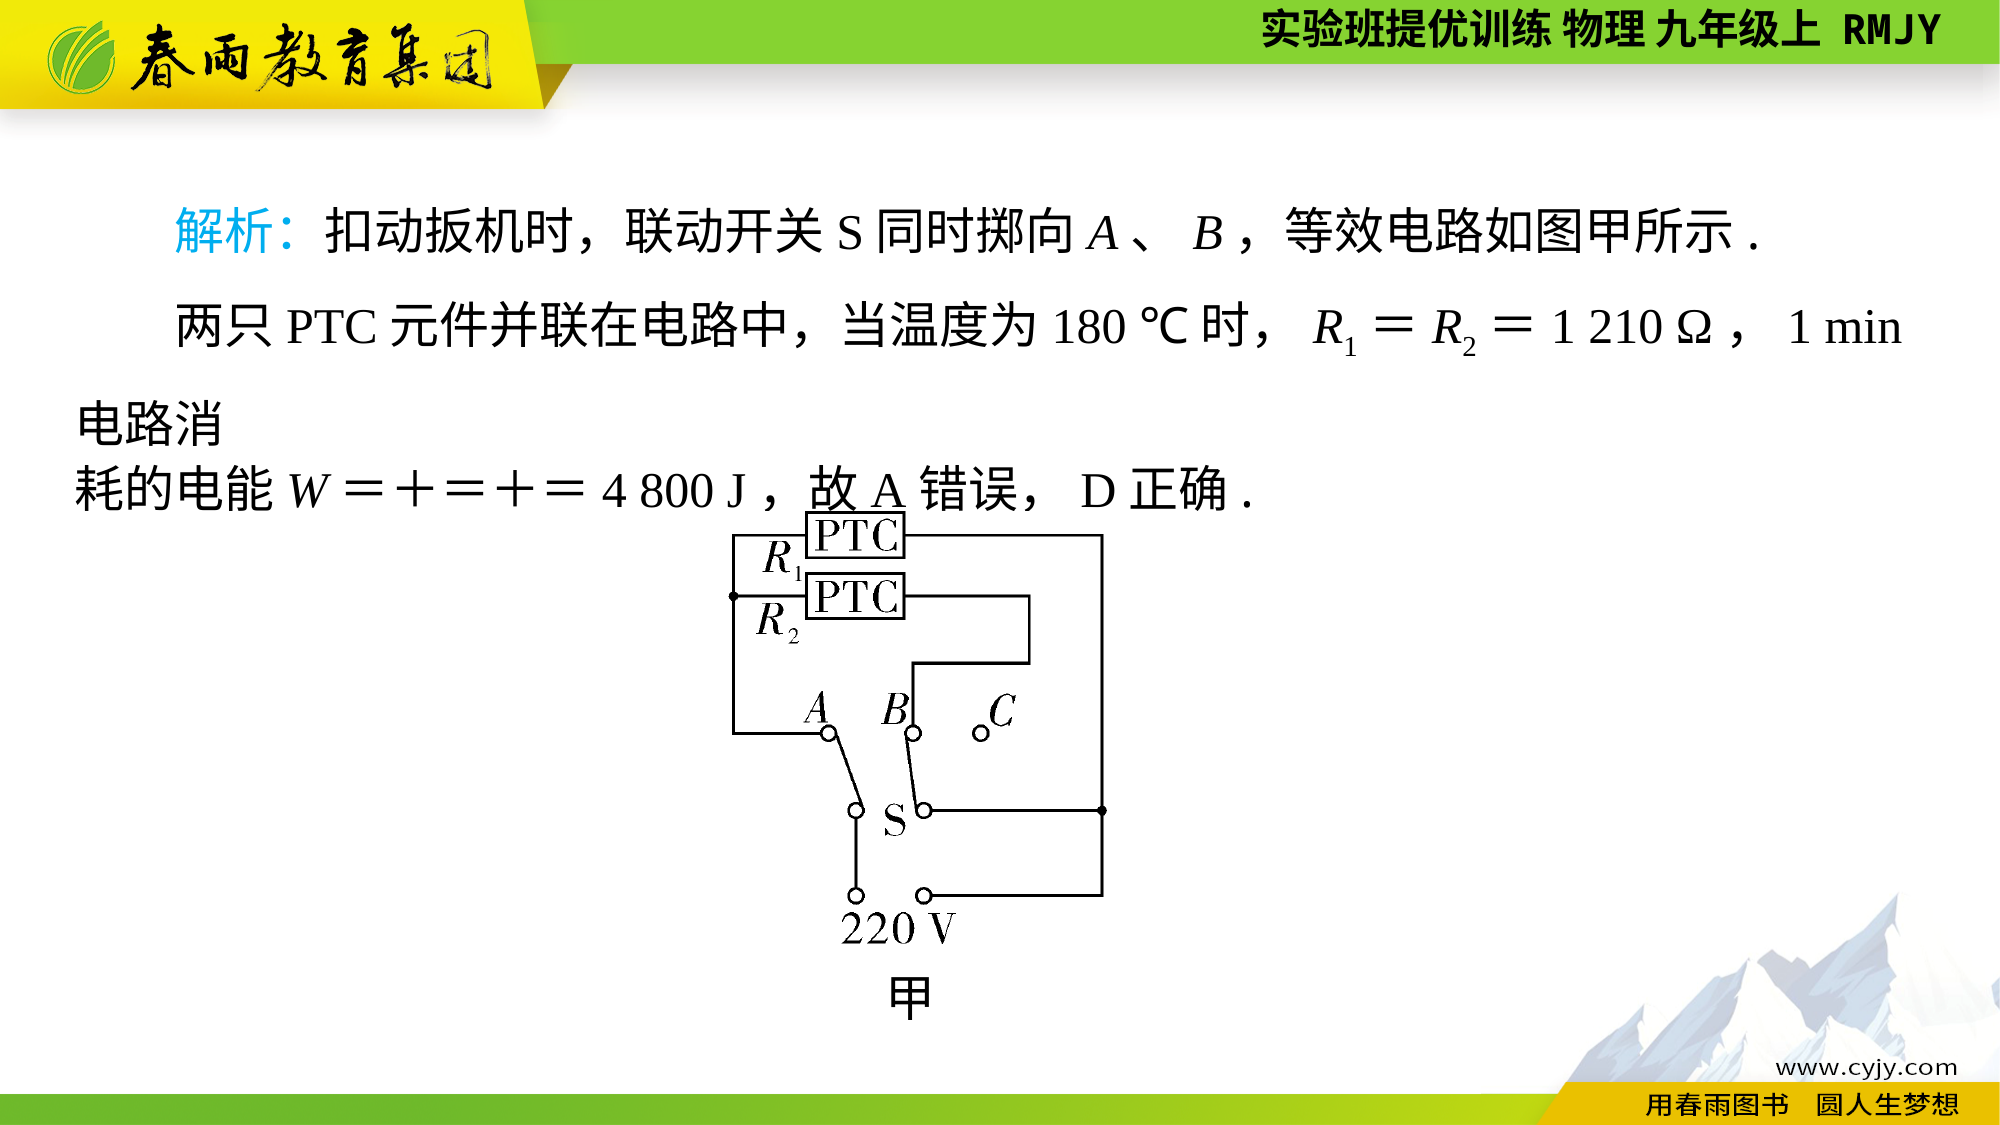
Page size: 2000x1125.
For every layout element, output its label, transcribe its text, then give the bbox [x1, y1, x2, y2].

text_box 甲 [870, 959, 951, 1034]
picture [0, 0, 2000, 1125]
